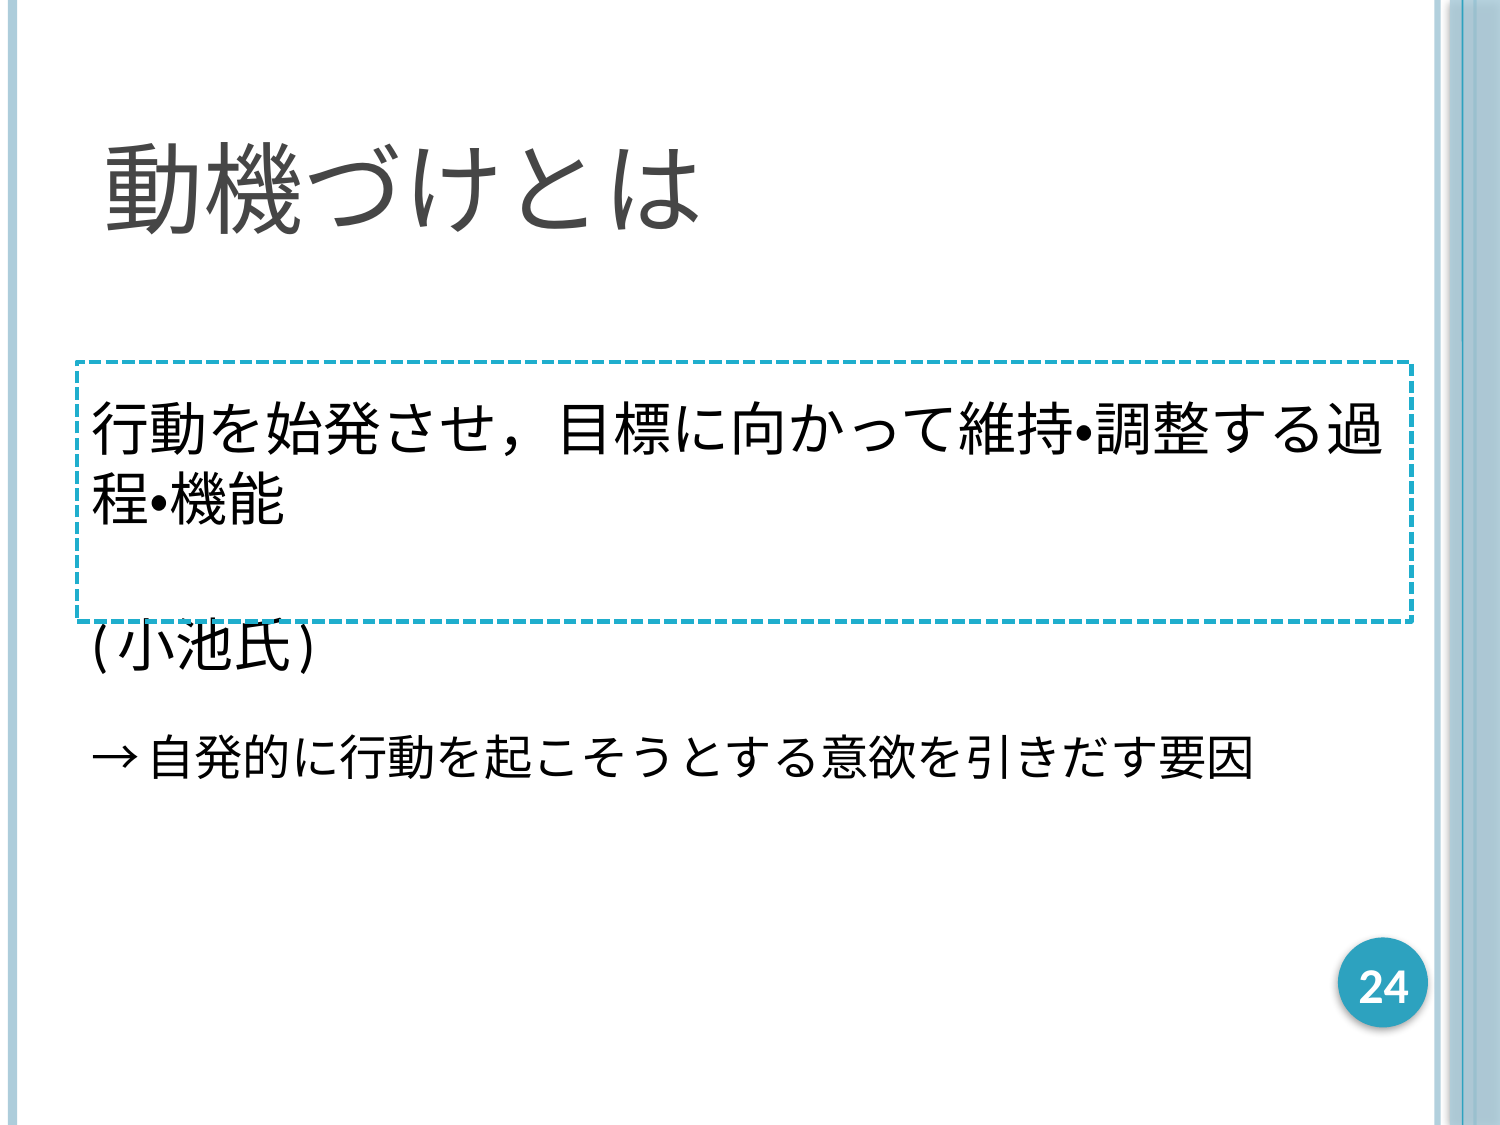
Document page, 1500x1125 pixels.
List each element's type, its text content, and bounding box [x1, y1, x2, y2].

slide_number 24 [1333, 940, 1434, 1027]
list 行動を始発させ，目標に向かって維持・調整する過程・機能 (小池氏) →自発的に行動を起こそうとする意欲を引きだす要因 [76, 385, 1427, 799]
text_box [75, 360, 1414, 624]
title 動機づけとは [88, 66, 739, 254]
